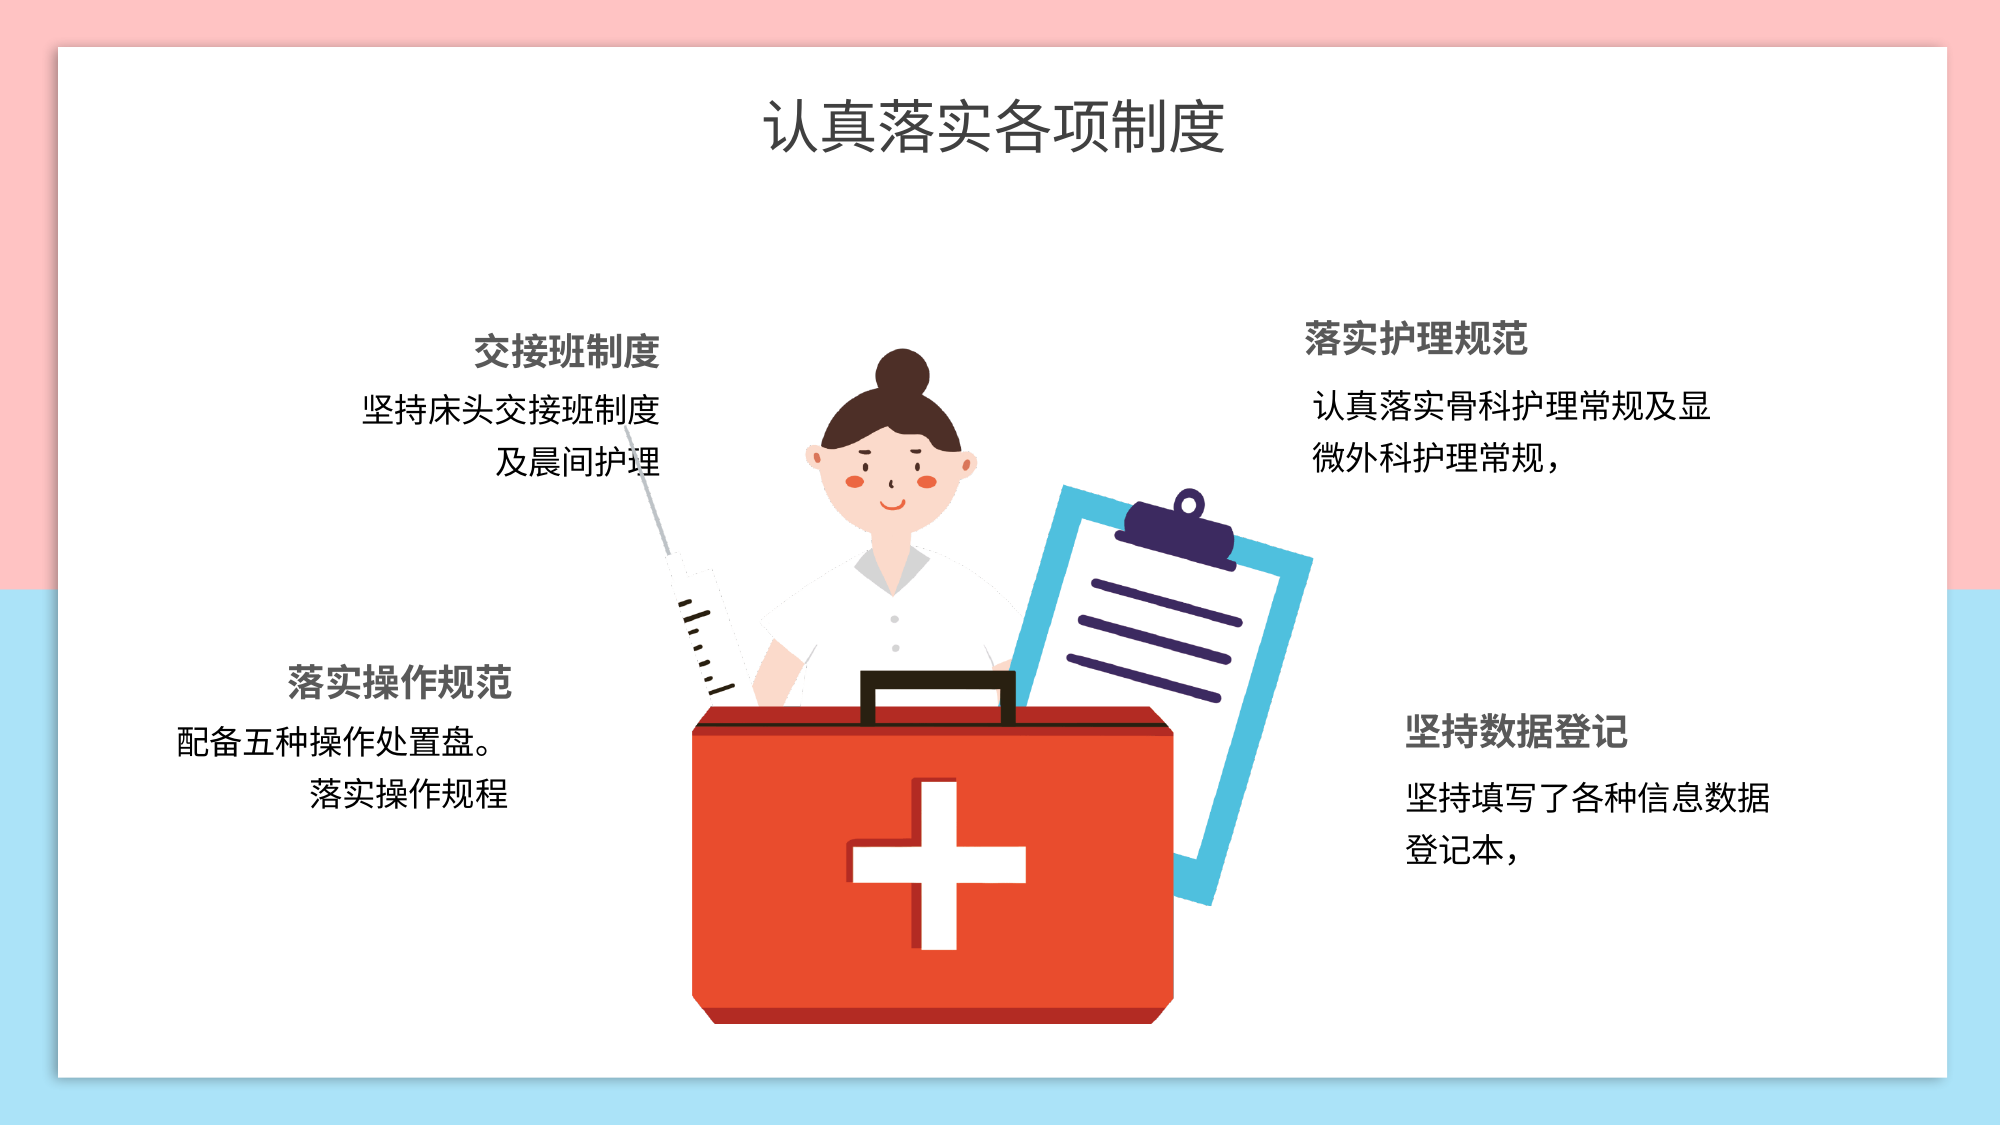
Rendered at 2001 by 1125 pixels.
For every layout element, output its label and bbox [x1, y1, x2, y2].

text_box [332, 307, 676, 490]
picture [0, 0, 2000, 1125]
text_box [1387, 686, 1791, 931]
text_box [1289, 294, 1728, 486]
text_box [135, 638, 528, 822]
